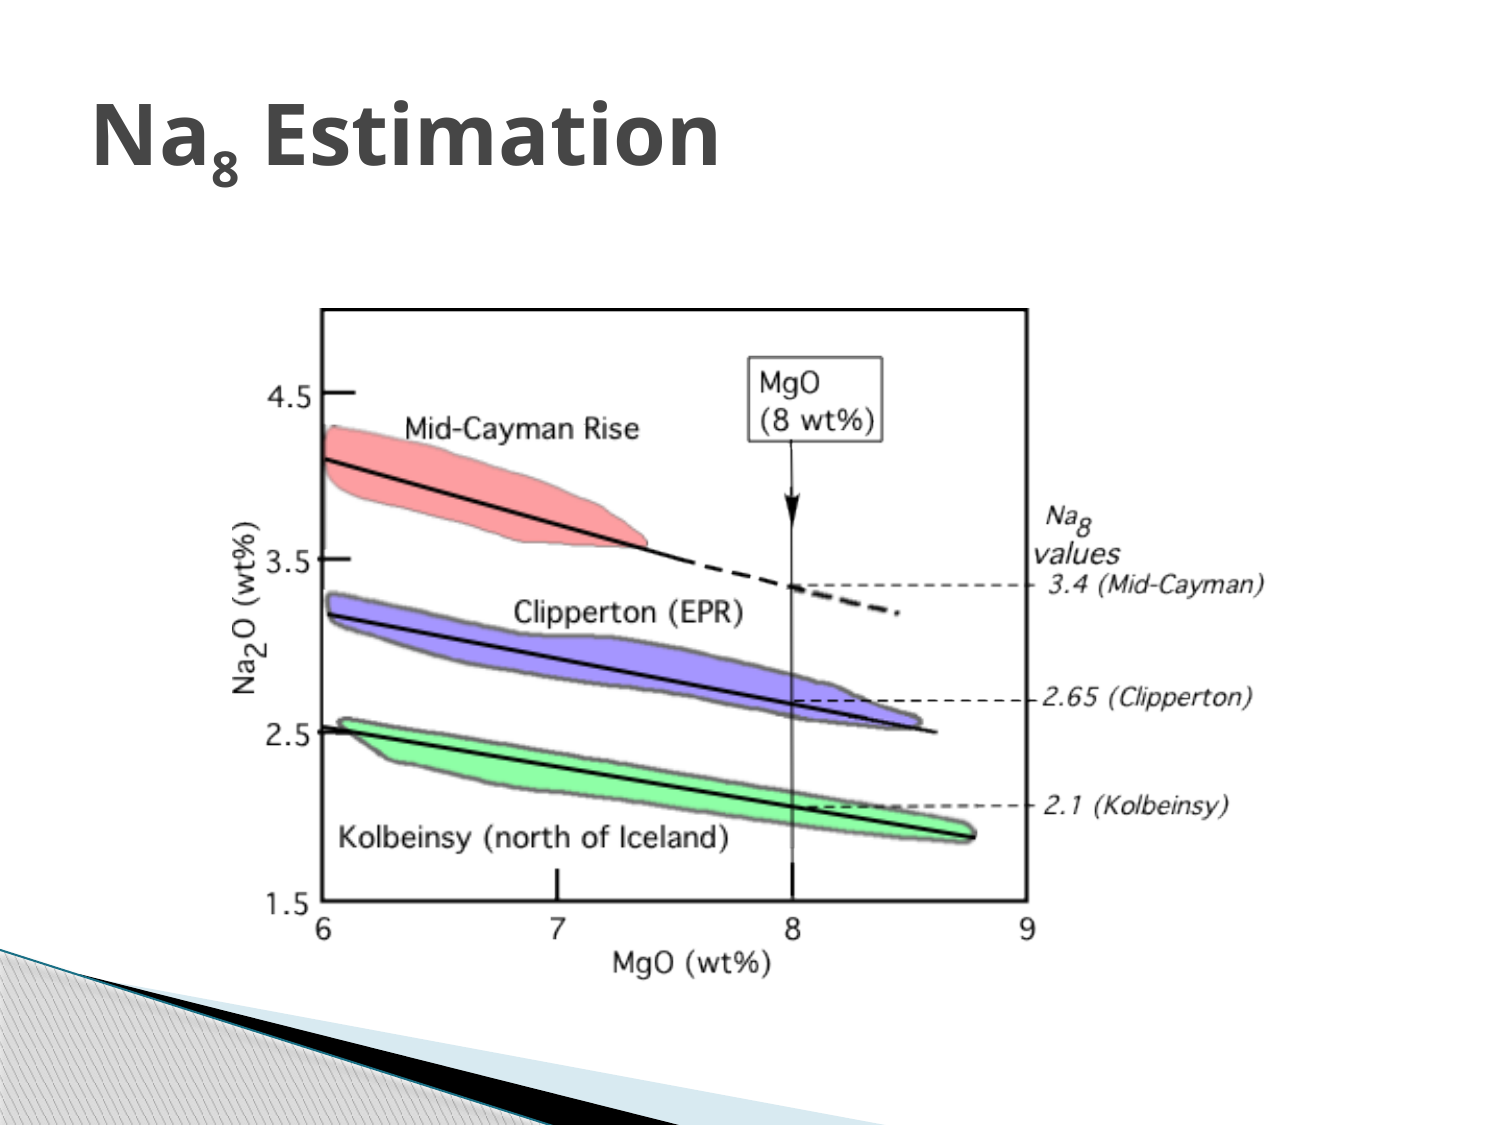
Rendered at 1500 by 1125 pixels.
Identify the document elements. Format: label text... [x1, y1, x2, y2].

picture [231, 308, 1268, 984]
title Na8 Estimation [75, 45, 1425, 233]
